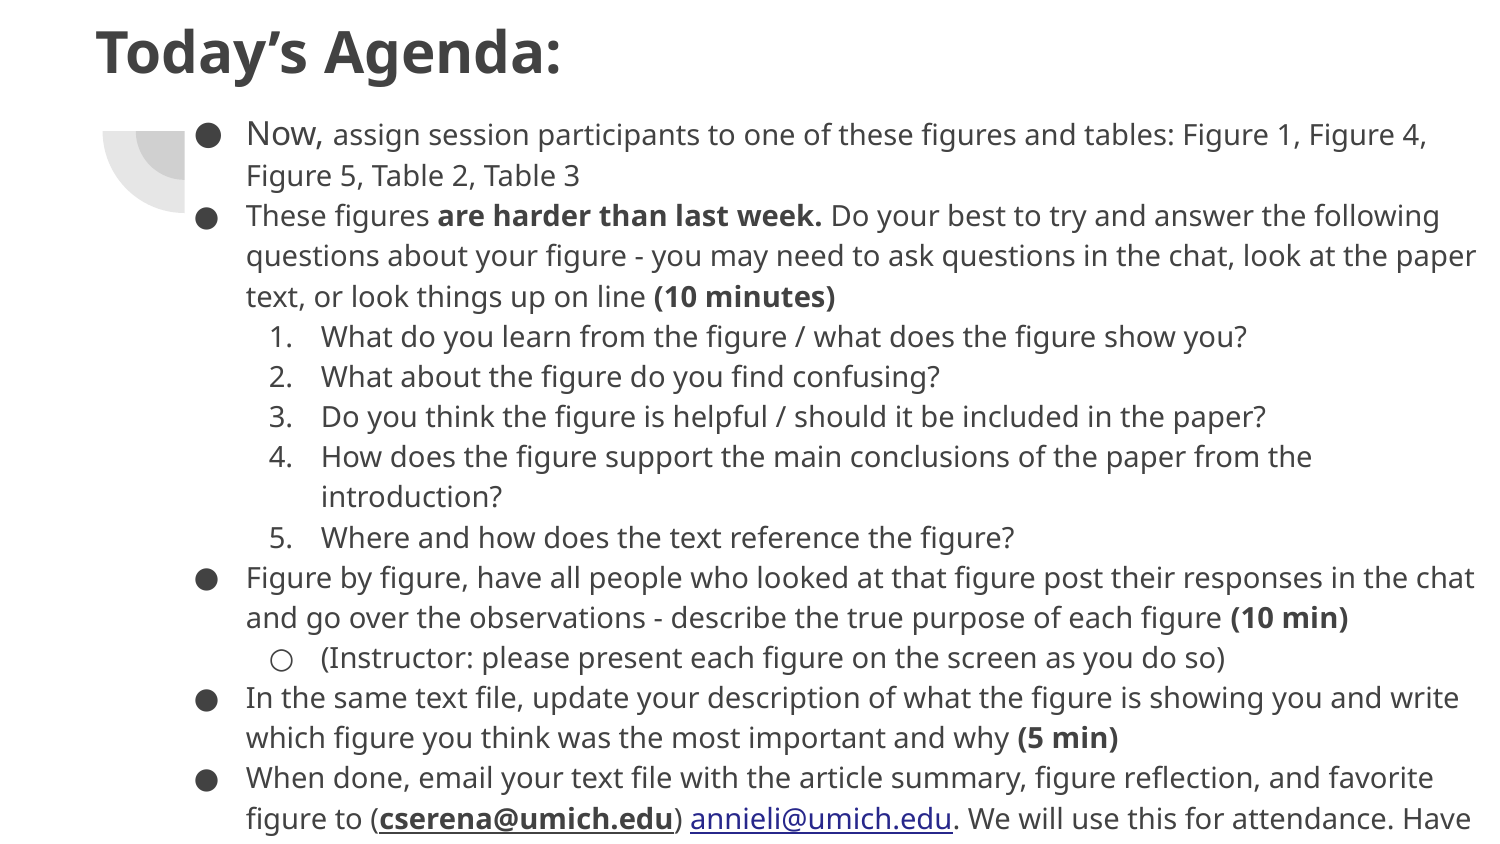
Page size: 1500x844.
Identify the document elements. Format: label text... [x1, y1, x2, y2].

title Today’s Agenda: [80, 0, 1235, 91]
list Now, assign session participants to one of these figures and tables: Figure 1, Figure 4, Figure 5, Table 2, Table 3 These figures are harder than last week. Do your best to try and answer the following questions about your figure - you may need to ask questions in the chat, look at the paper text, or look things up on line (10 minutes) What do you learn from the figure / what does the figure show you? What about the figure do you find confusing? Do you think the figure is helpful / should it be included in the paper? How does the figure support the main conclusions of the paper from the introduction? Where and how does the text reference the figure? Figure by figure, have all people who looked at that figure post their responses in the chat and go over the observations - describe the true purpose of each figure (10 min) (Instructor: please present each figure on the screen as you do so) In the same text file, update your description of what the figure is showing you and write which figure you think was the most important and why (5 min) When done, email your text file with the article summary, figure reflection, and favorite figure to (cserena@umich.edu) annieli@umich.edu. We will use this for attendance. Have a great week, and stay healthy / sane :) [80, 91, 1500, 836]
